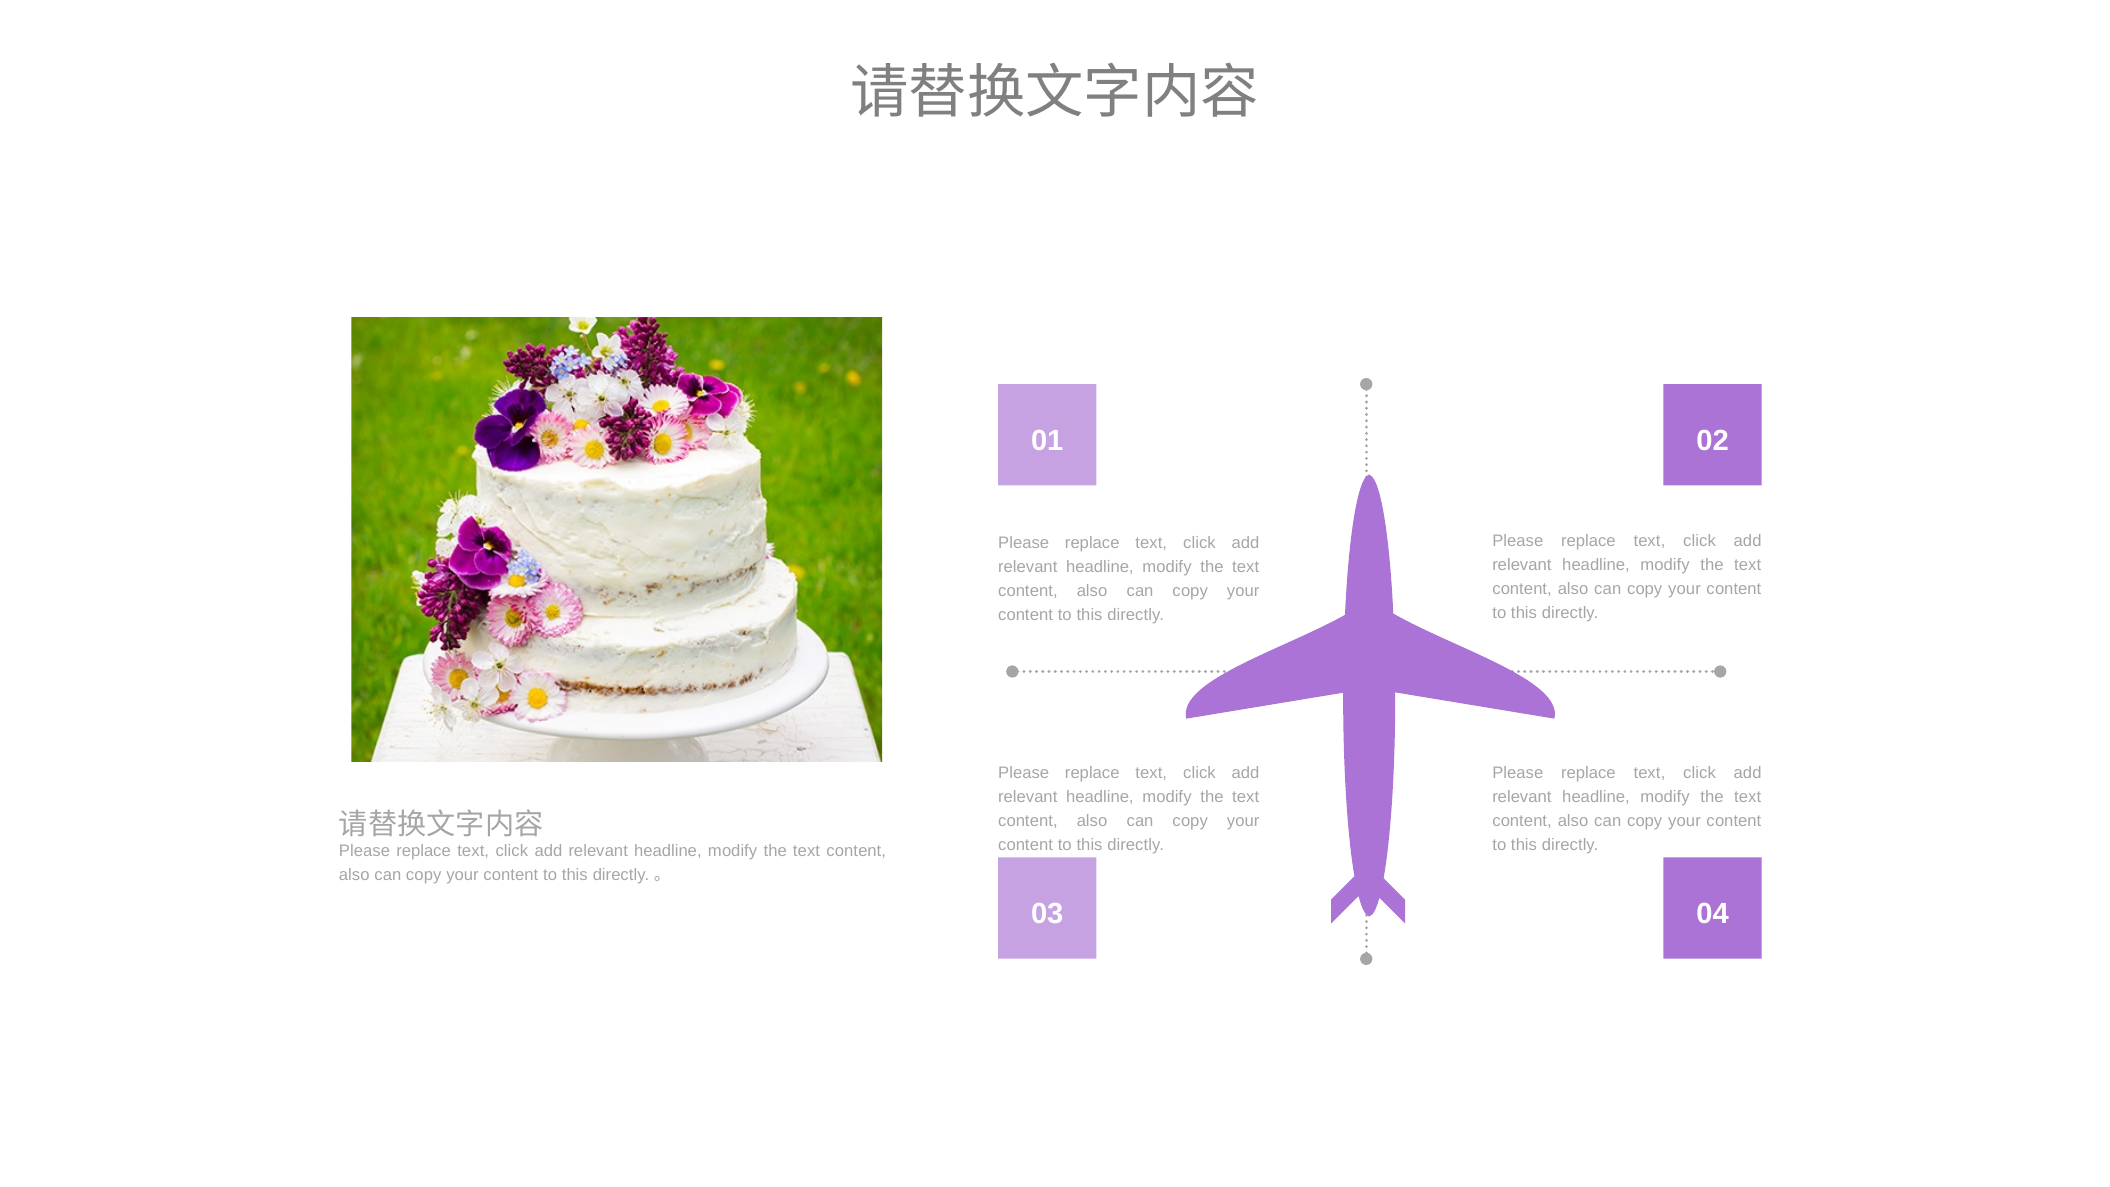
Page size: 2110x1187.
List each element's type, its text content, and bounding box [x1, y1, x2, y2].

text_box 02 [1662, 383, 1763, 486]
text_box Please replace text, click add relevant headline, modify the text content, also can copy your content to this directly. [1492, 525, 1762, 622]
text_box 01 [997, 383, 1098, 486]
text_box [1226, 475, 1366, 671]
text_box [350, 317, 883, 763]
text_box Please replace text, click add relevant headline, modify the text content, also can copy your content to this directly. [998, 758, 1260, 854]
text_box [1184, 672, 1366, 927]
text_box 03 [997, 856, 1098, 960]
text_box [1367, 672, 1556, 926]
text_box 04 [1662, 856, 1763, 960]
text_box 请替换文字内容 [820, 32, 1289, 124]
text_box Please replace text, click add relevant headline, modify the text content, also can copy your content to this directly.。 [339, 836, 888, 884]
text_box Please replace text, click add relevant headline, modify the text content, also can copy your content to this directly. [998, 527, 1260, 624]
text_box [1367, 473, 1515, 671]
text_box Please replace text, click add relevant headline, modify the text content, also can copy your content to this directly. [1492, 758, 1762, 854]
text_box 请替换文字内容 [339, 798, 650, 836]
